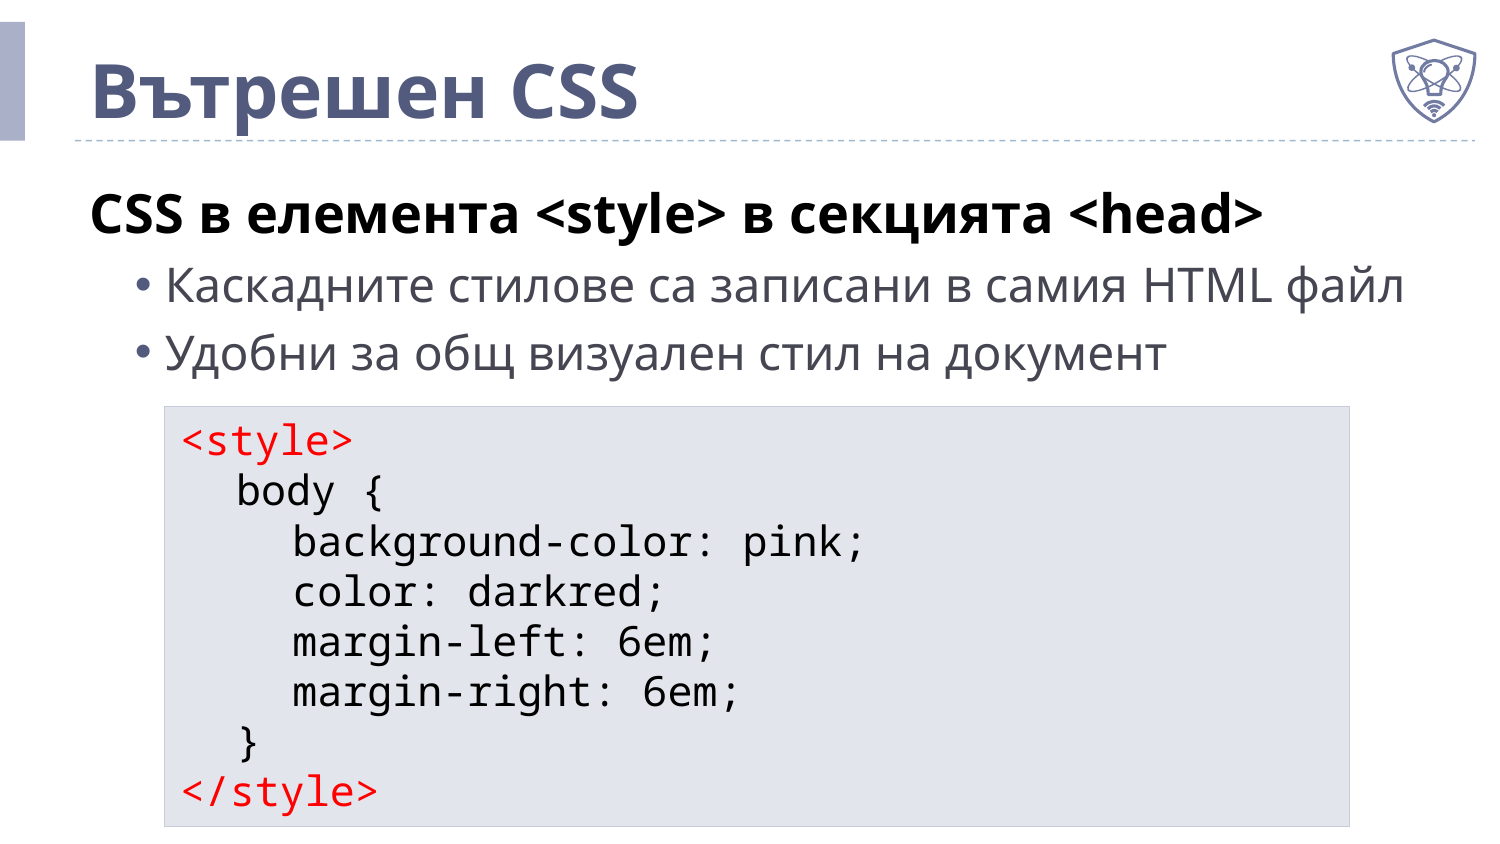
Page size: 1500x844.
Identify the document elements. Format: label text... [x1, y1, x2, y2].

title Вътрешен CSS [75, 18, 1475, 141]
text_box <style> body { background-color: pink; color: darkred; margin-left: 6em; margin-right: 6em; } </style> [164, 406, 1350, 827]
list CSS в елемента <style> в секцията <head> Каскадните стилове са записани в самия HTML файл Удобни за общ визуален стил на документ [75, 171, 1475, 835]
